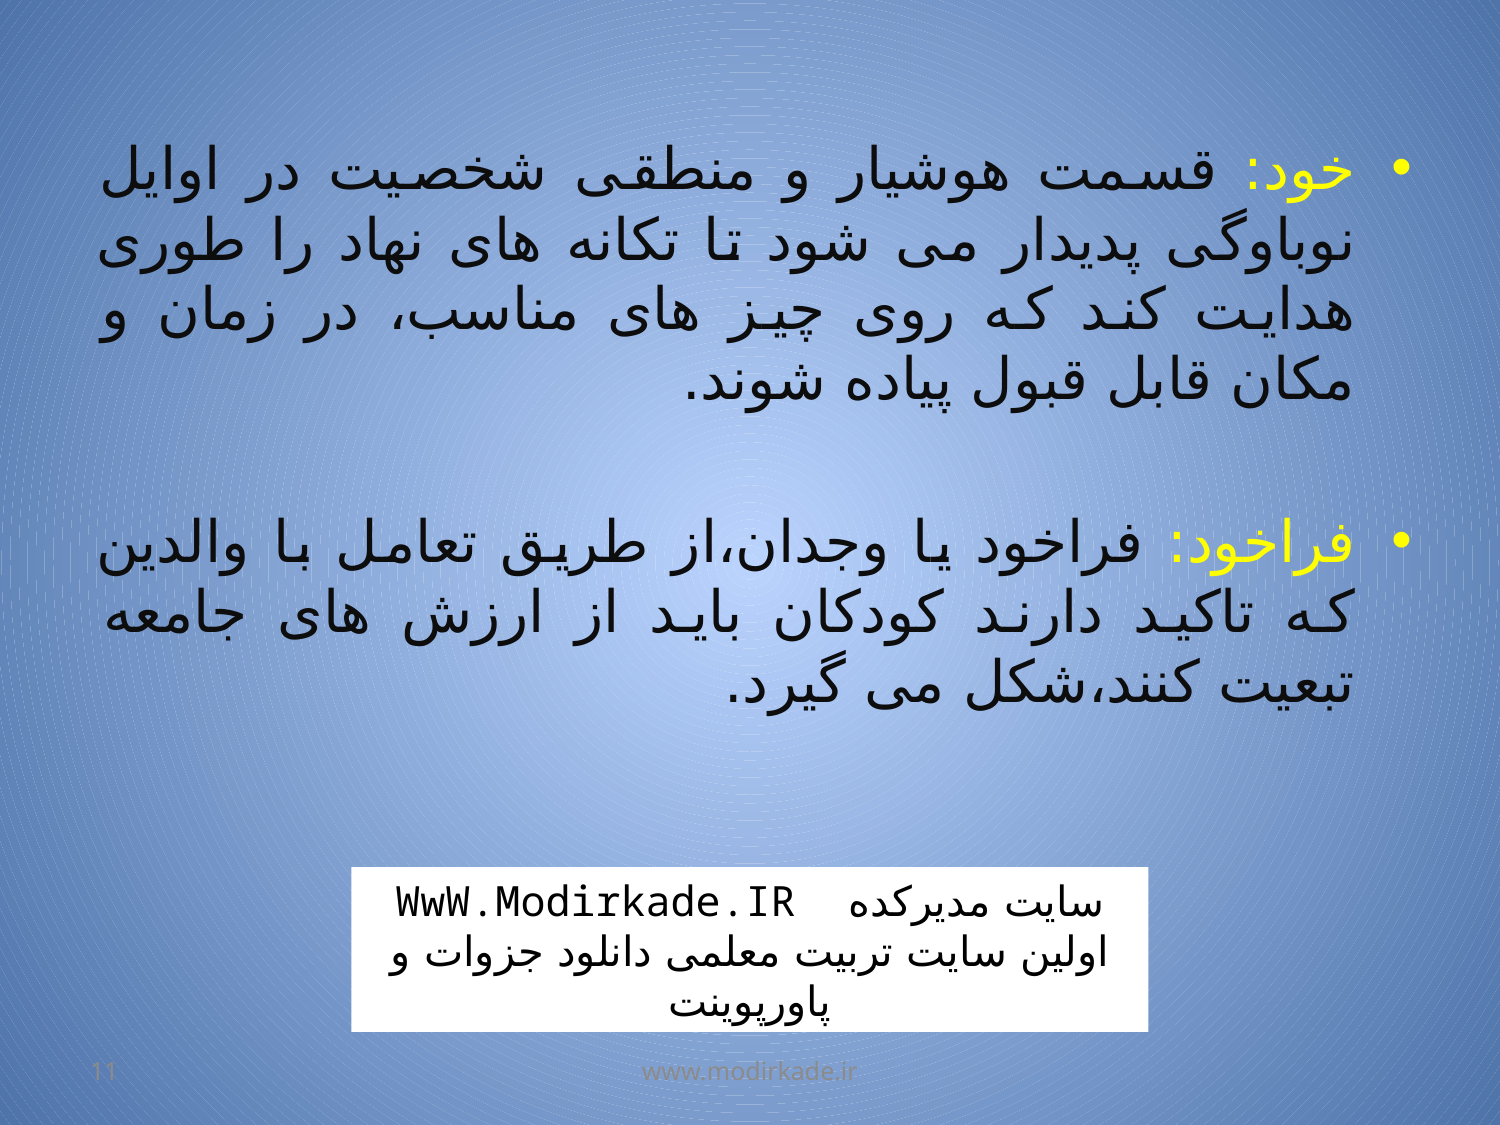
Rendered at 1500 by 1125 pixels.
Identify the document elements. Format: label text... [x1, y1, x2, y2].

list خود: قسمت هوشیار و منطقی شخصیت در اوایل نوباوگی پدیدار می شود تا تکانه های نهاد را طوری هدایت کند که روی چیز های مناسب، در زمان و مکان قابل قبول پیاده شوند. فراخود: فراخود یا وجدان،از طریق تعامل با والدین که تاکید دارند کودکان باید از ارزش های جامعه تبعیت کنند،شکل می گیرد. [76, 42, 1427, 1059]
slide_number 11 [75, 1042, 425, 1103]
text_box سایت مدیرکده WwW.Modirkade.IR اولین سایت تربیت معلمی دانلود جزوات و پاورپوینت [351, 867, 1149, 1032]
footer www.modirkade.ir [512, 1042, 988, 1103]
